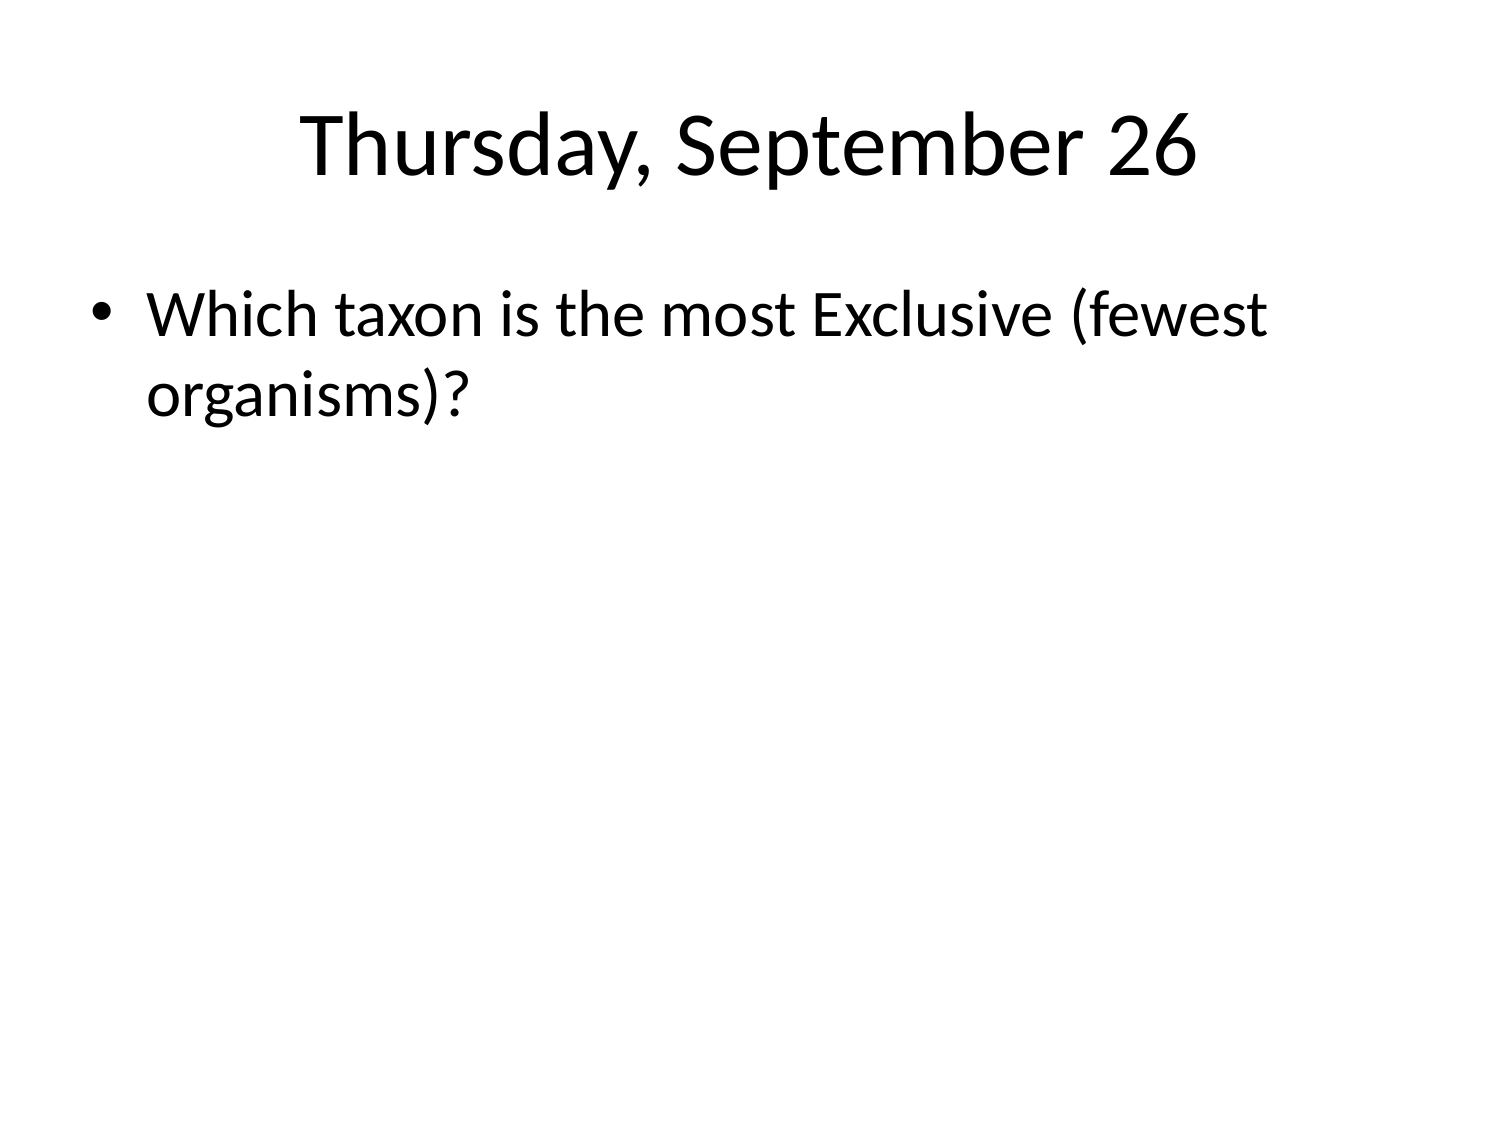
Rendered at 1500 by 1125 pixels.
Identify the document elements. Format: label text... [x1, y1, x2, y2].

list Which taxon is the most Exclusive (fewest organisms)? [75, 262, 1425, 1005]
title Thursday, September 26 [75, 45, 1425, 233]
